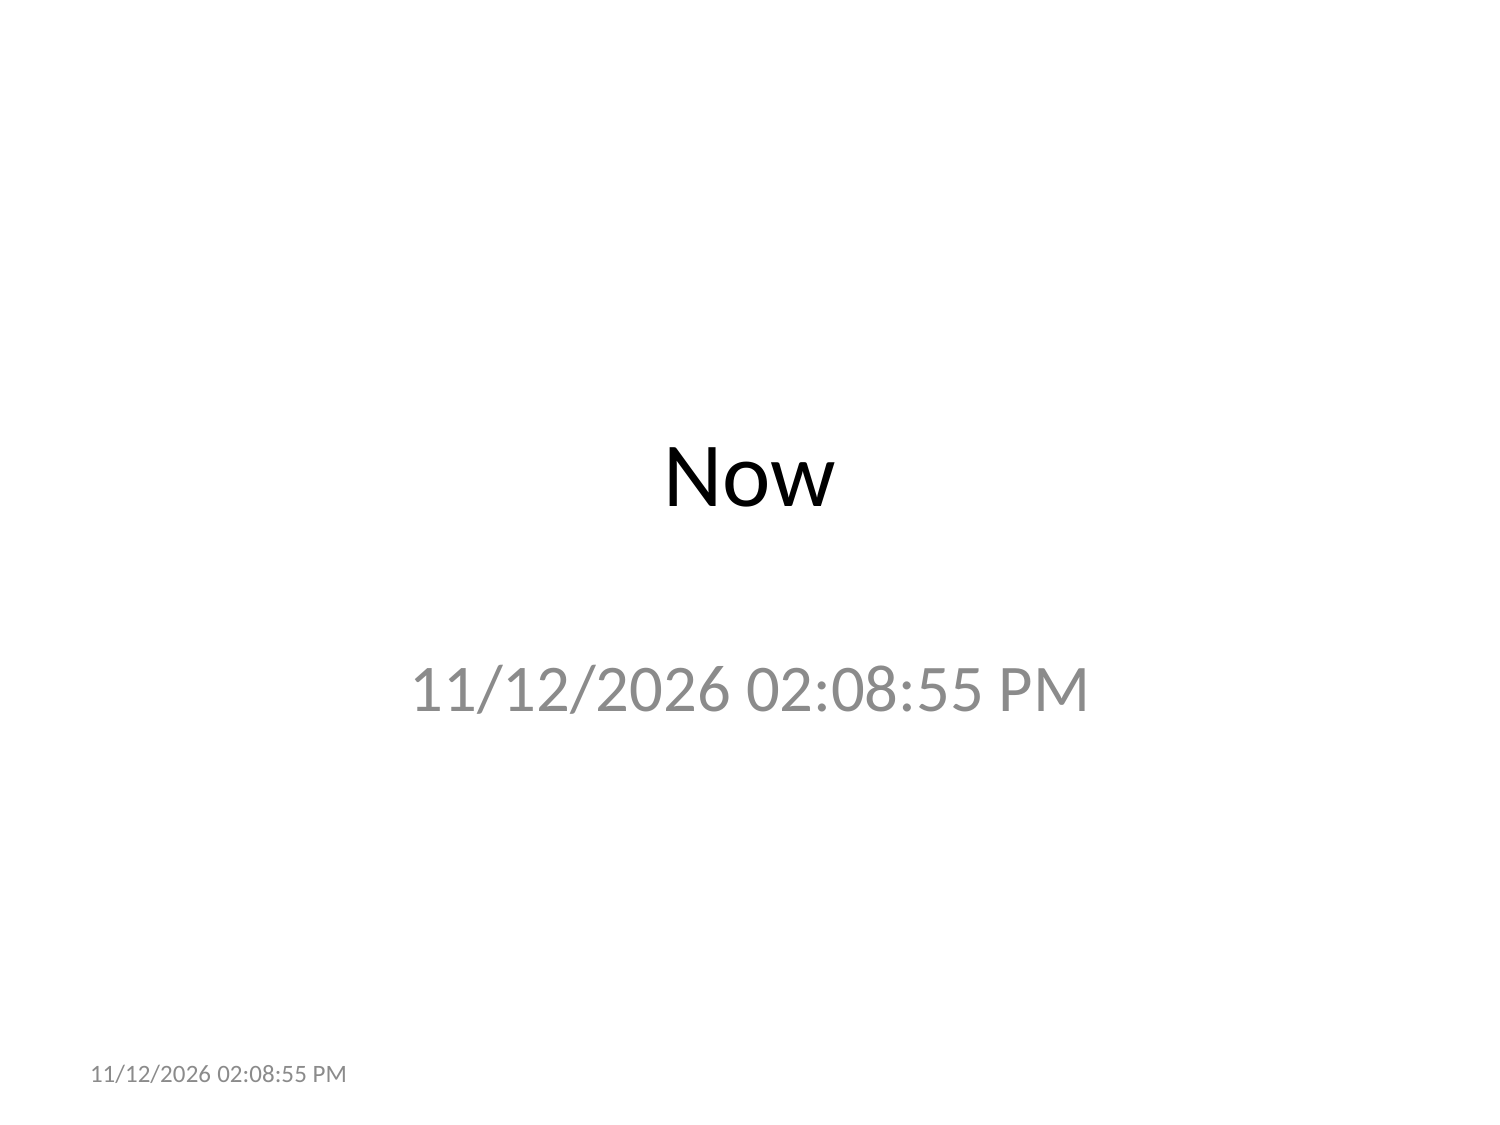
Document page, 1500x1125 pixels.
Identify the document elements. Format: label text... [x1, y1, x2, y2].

subtitle 2011-12-19 10:20:04 AM [225, 637, 1275, 925]
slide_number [75, 1042, 425, 1103]
title Now [112, 349, 1388, 591]
